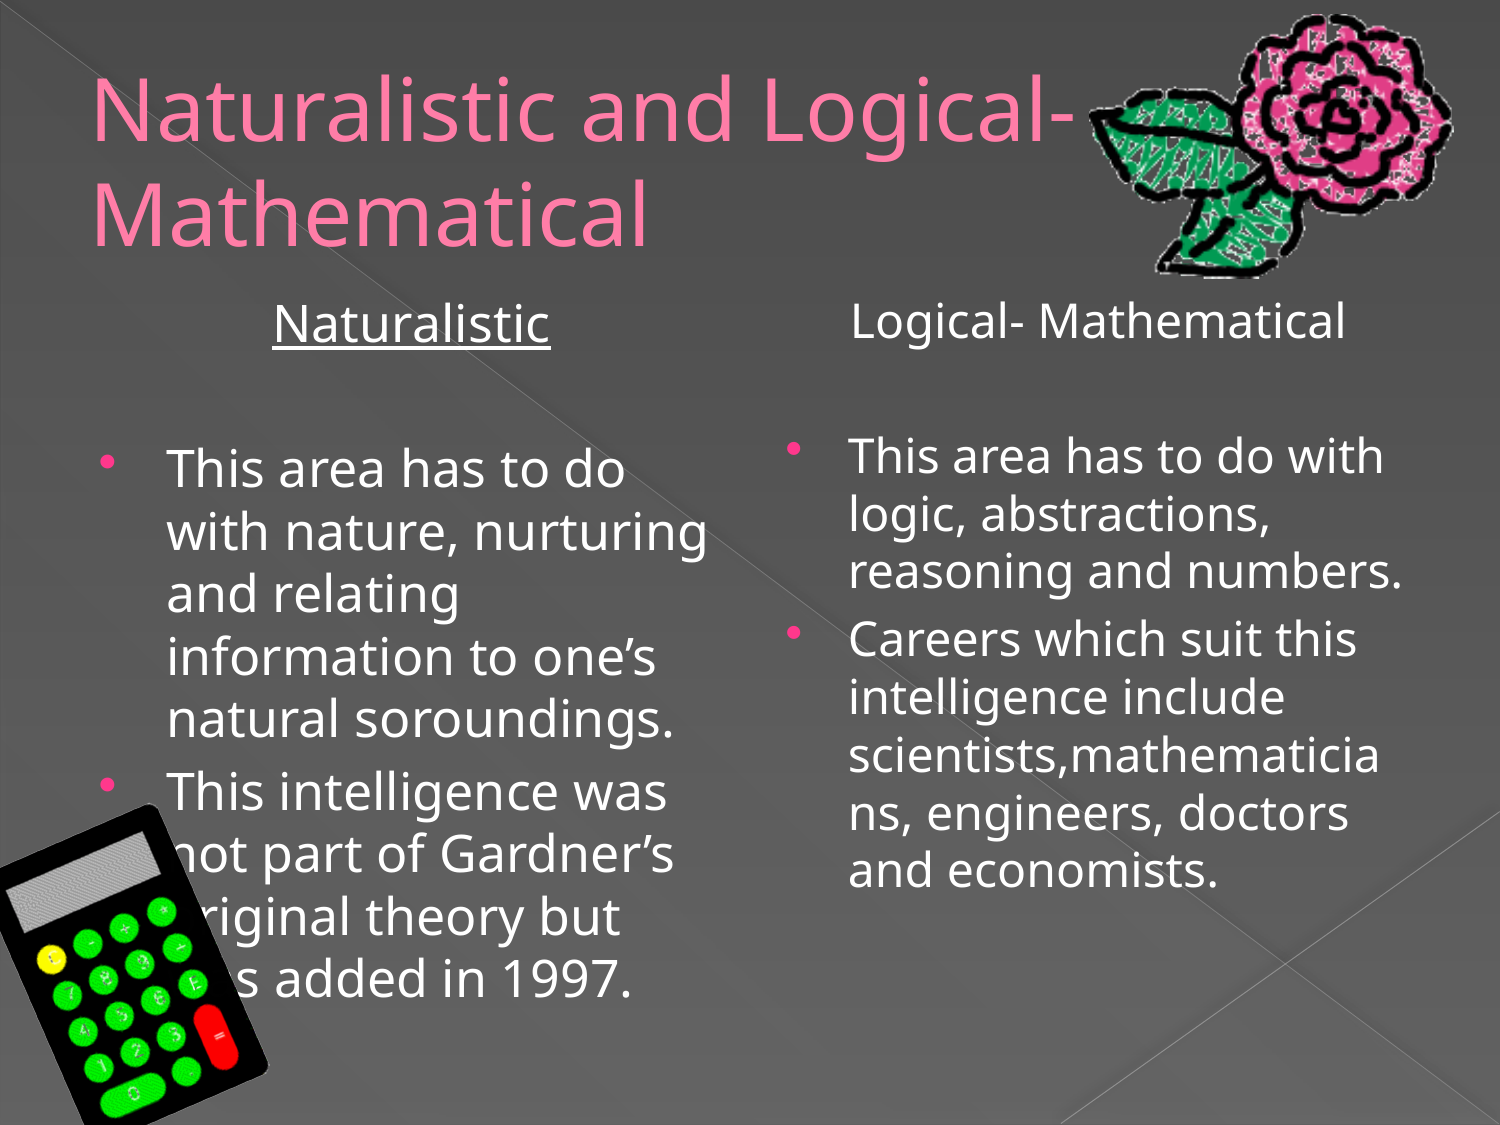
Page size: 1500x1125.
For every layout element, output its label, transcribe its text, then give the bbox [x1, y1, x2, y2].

picture [0, 802, 271, 1125]
list Logical- Mathematical This area has to do with logic, abstractions, reasoning and numbers. Careers which suit this intelligence include scientists,mathematicians, engineers, doctors and economists. [762, 282, 1425, 1025]
list Naturalistic This area has to do with nature, nurturing and relating information to one’s natural soroundings. This intelligence was not part of Gardner’s original theory but was added in 1997. [75, 282, 738, 1025]
title Naturalistic and Logical- Mathematical [75, 43, 1081, 274]
picture [1089, 14, 1454, 279]
